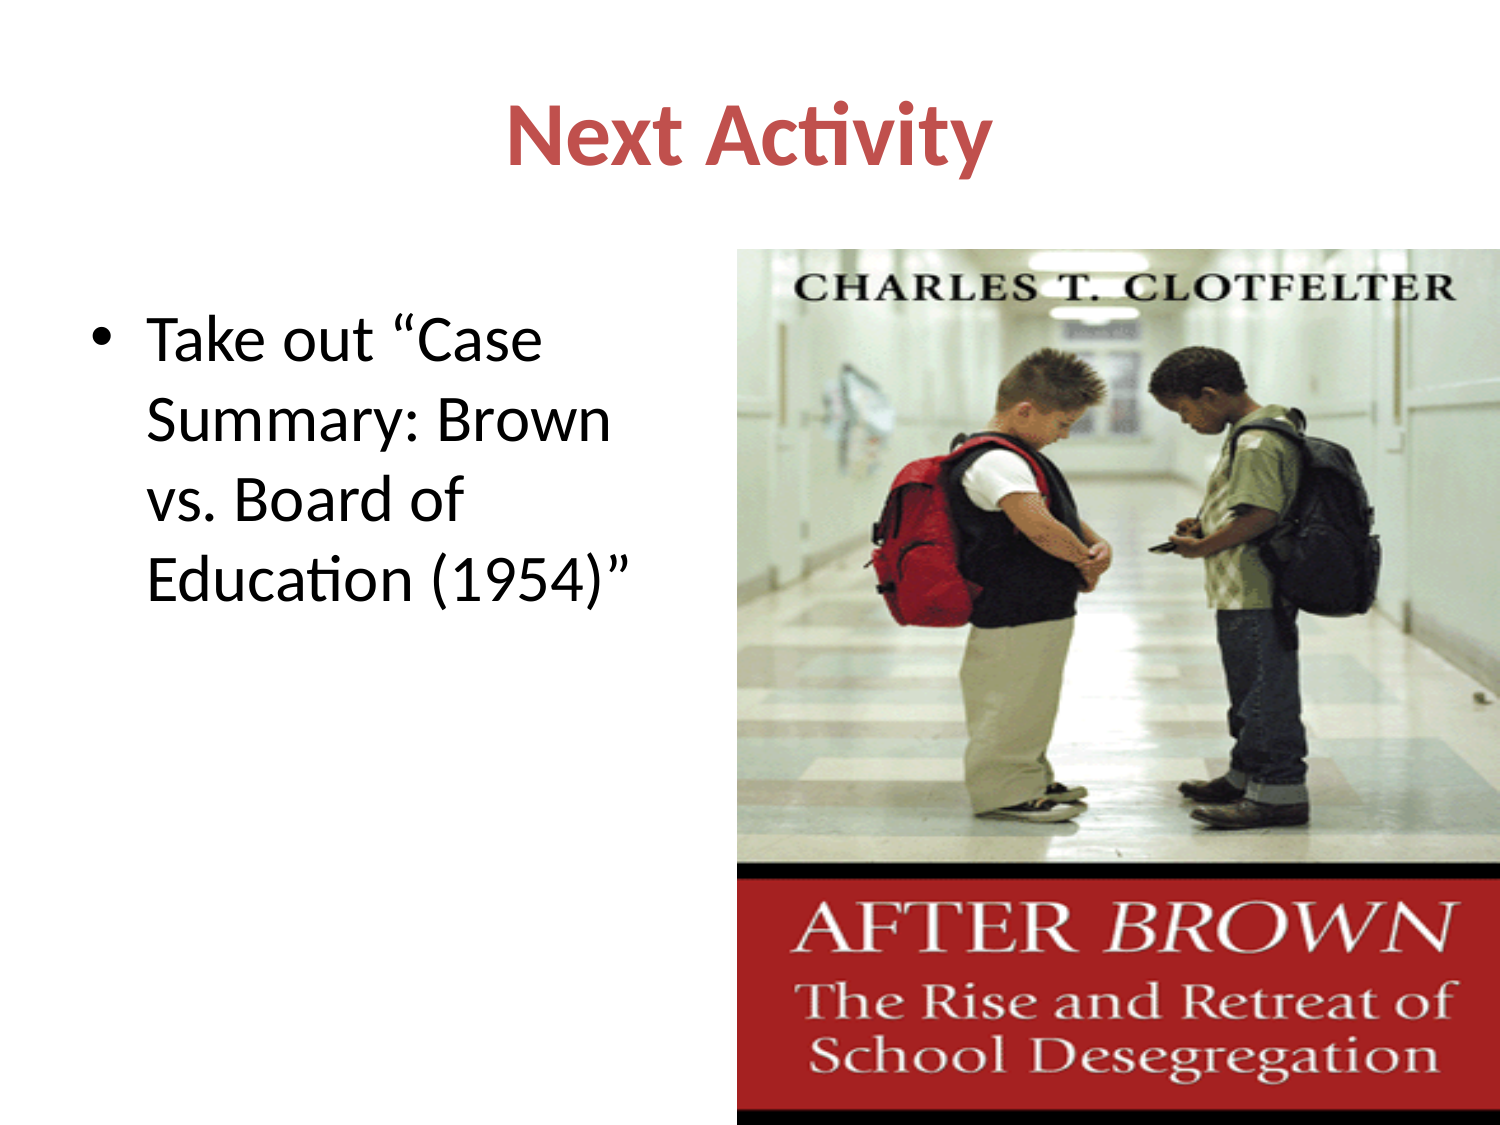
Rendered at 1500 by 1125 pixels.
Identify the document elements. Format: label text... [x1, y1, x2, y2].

title Next Activity [75, 45, 1425, 213]
list Take out “Case Summary: Brown vs. Board of Education (1954)” [75, 287, 700, 988]
picture [737, 249, 1500, 1125]
